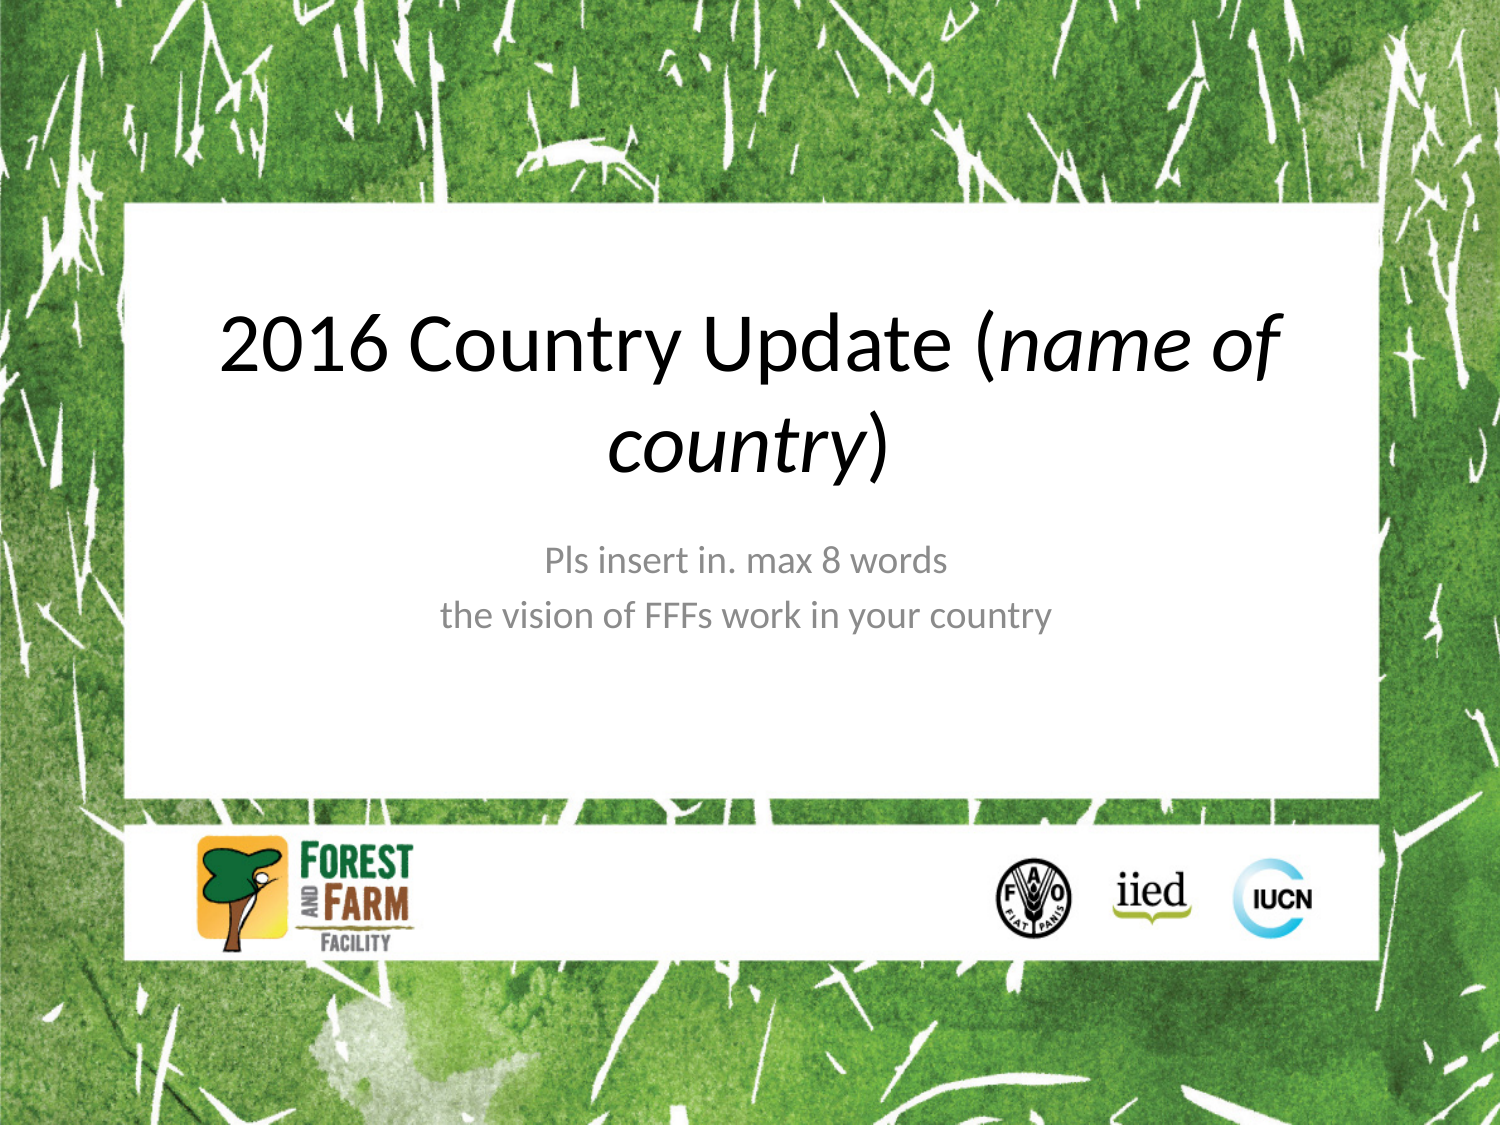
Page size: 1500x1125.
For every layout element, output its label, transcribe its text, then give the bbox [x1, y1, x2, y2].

picture [0, 0, 1500, 1125]
subtitle Pls insert in. max 8 words the vision of FFFs work in your country [225, 527, 1276, 646]
title 2016 Country Update (name of country) [165, 278, 1335, 499]
